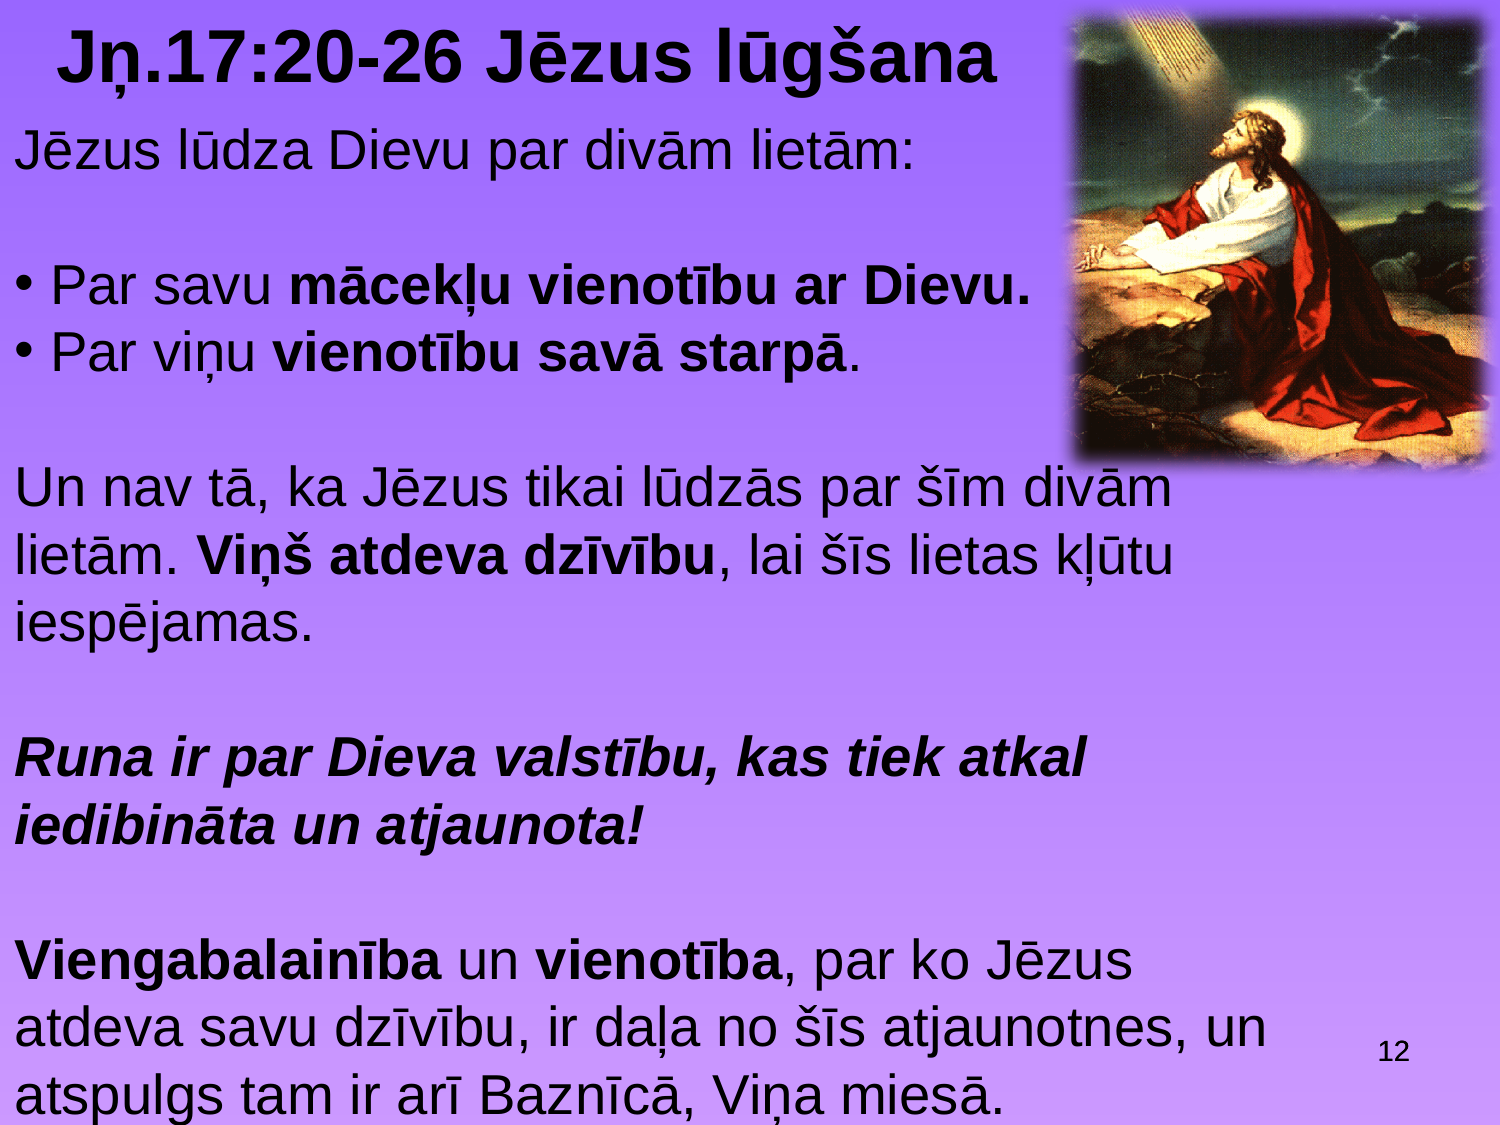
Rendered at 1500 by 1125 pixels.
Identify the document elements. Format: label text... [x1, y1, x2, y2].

picture [1055, 0, 1500, 481]
text_box Jņ.17:20-26 Jēzus lūgšana [0, 0, 1053, 105]
text_box 12 [1289, 1024, 1425, 1103]
text_box Jēzus lūdza Dievu par divām lietām: Par savu mācekļu vienotību ar Dievu. Par viņu vienotību savā starpā. Un nav tā, ka Jēzus tikai lūdzās par šīm divām lietām. Viņš atdeva dzīvību, lai šīs lietas kļūtu iespējamas. Runa ir par Dieva valstību, kas tiek atkal iedibināta un atjaunota! Viengabalainība un vienotība, par ko Jēzus atdeva savu dzīvību, ir daļa no šīs atjaunotnes, un atspulgs tam ir arī Baznīcā, Viņa miesā. [0, 105, 1289, 1125]
